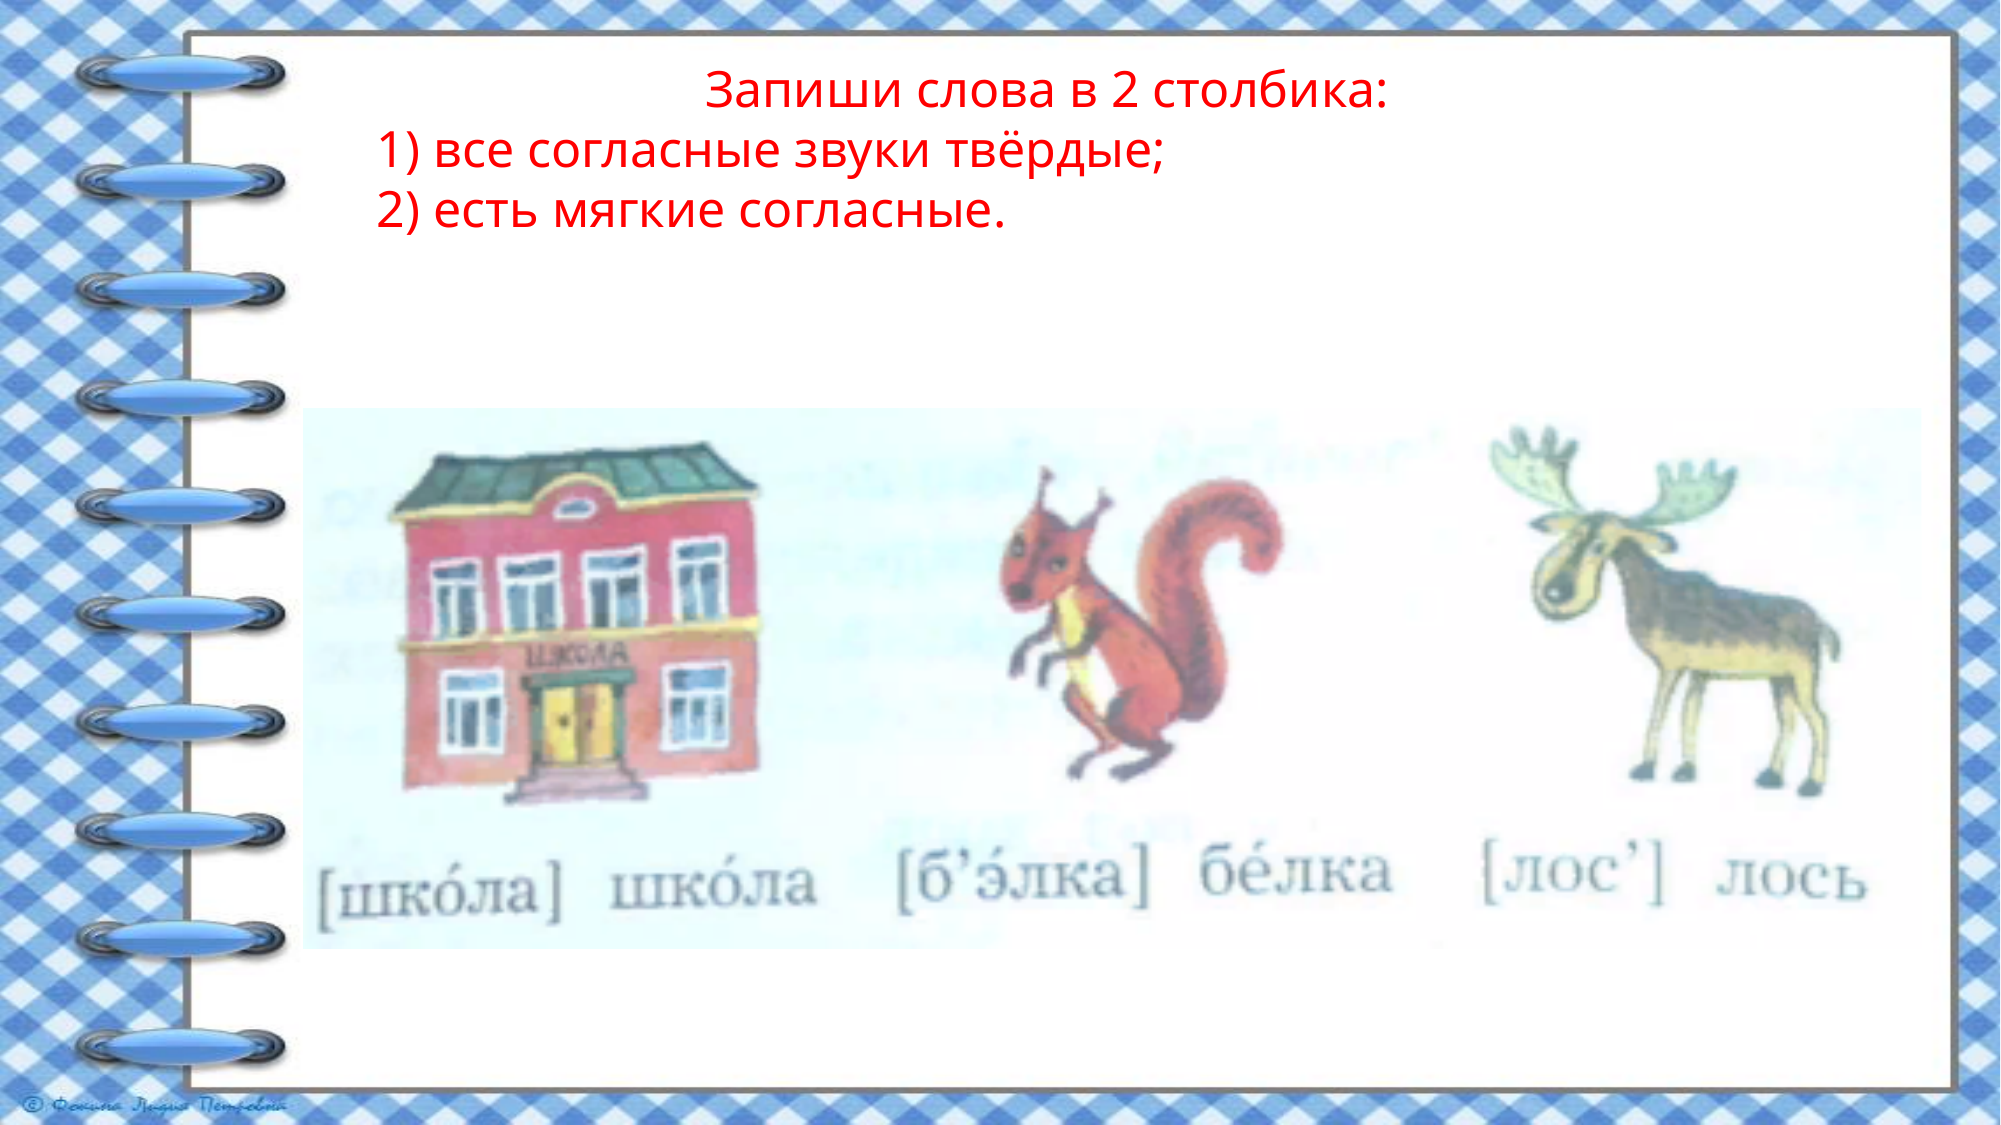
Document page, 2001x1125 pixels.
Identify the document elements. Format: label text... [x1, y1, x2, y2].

picture [0, 0, 2001, 1125]
text_box Запиши слова в 2 столбика: 1) все согласные звуки твёрдые; 2) есть мягкие согласные. [362, 49, 1733, 154]
